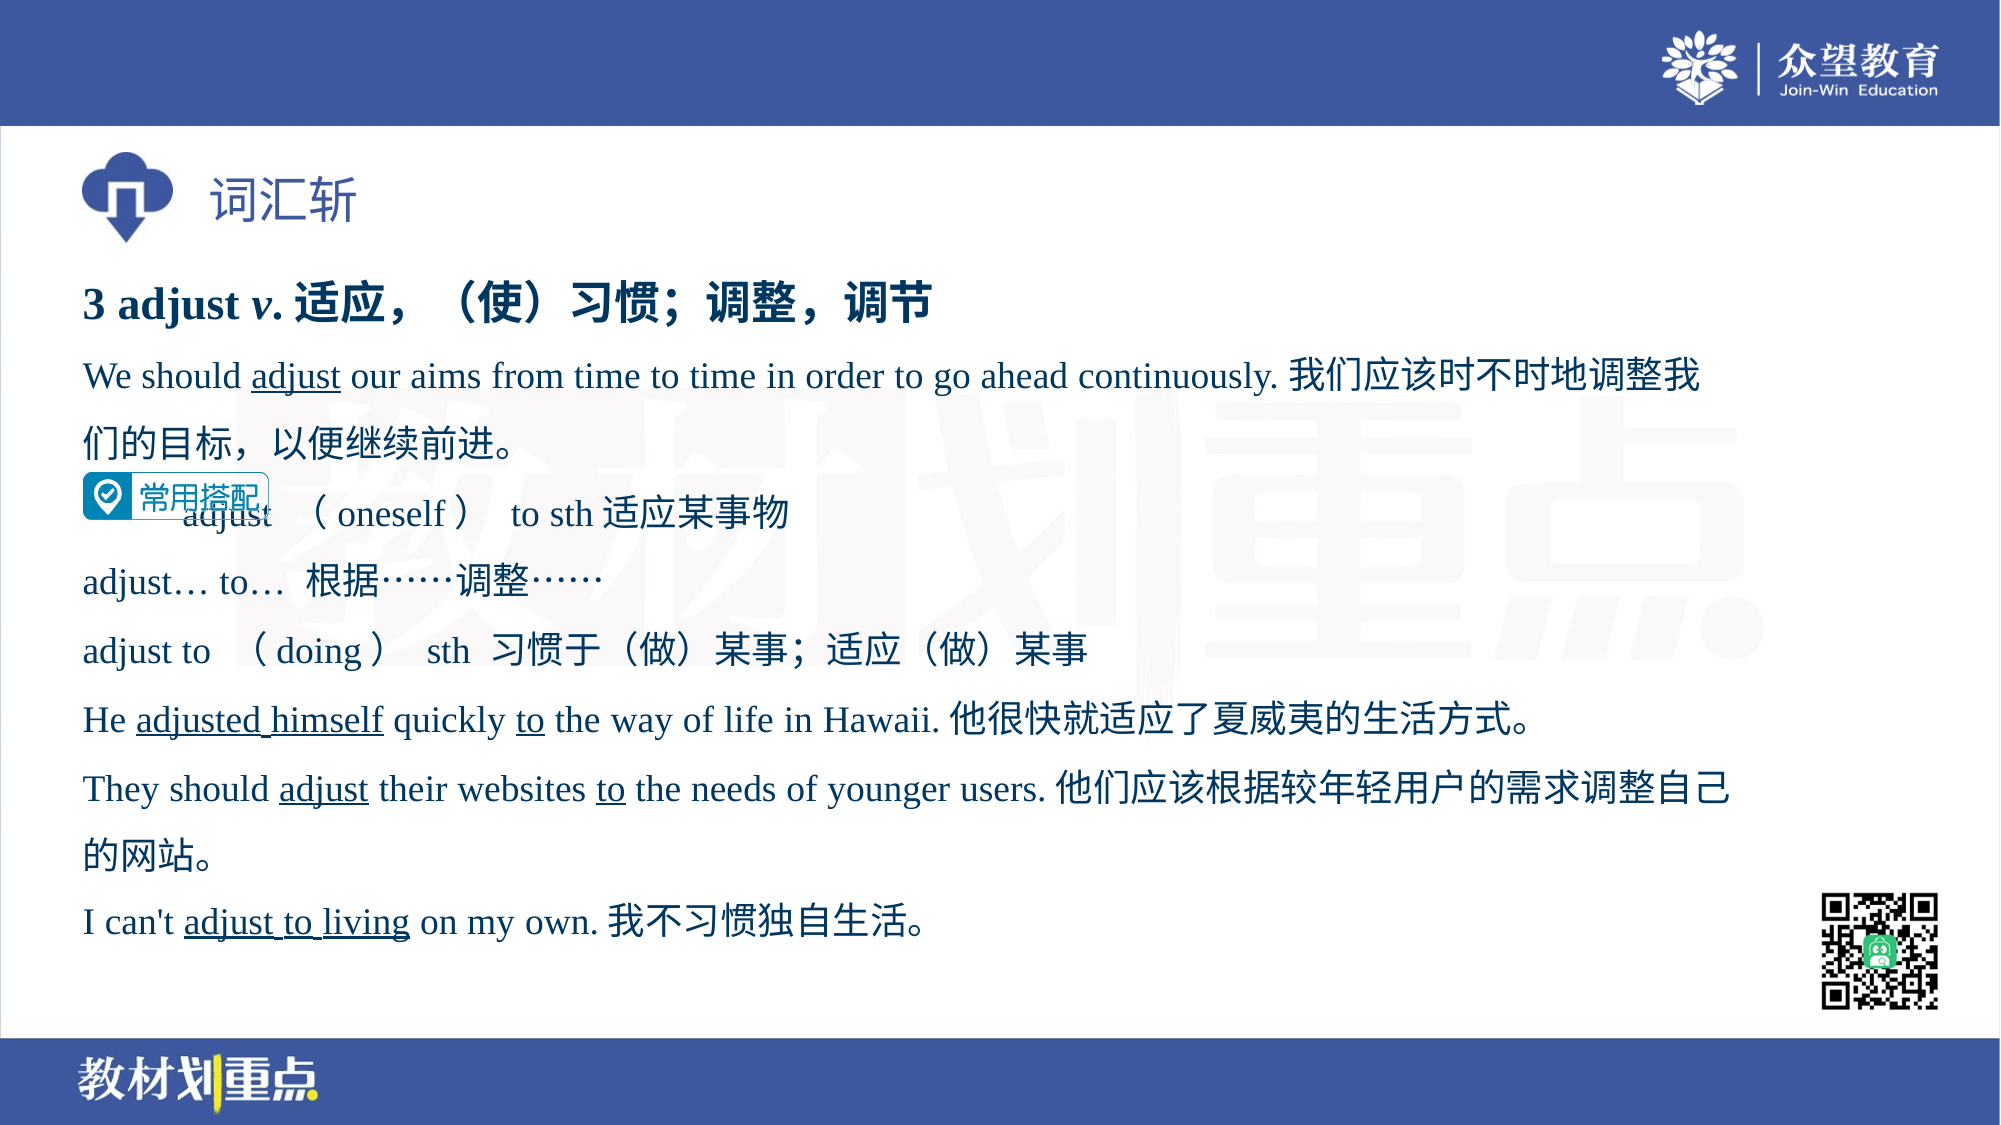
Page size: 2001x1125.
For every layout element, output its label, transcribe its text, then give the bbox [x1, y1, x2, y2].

text_box 3 adjust v.适应，（使）习惯；调整，调节 [82, 247, 1817, 327]
picture [0, 0, 2000, 1125]
text_box We should adjust our aims from time to time in order to go ahead continuously.我们应该时不时地调整我 们的目标，以便继续前进。 adjust （oneself） to sth适应某事物 adjust… to… 根据……调整…… adjust to （doing） sth 习惯于（做）某事；适应（做）某事 He adjusted himself quickly to the way of life in Hawaii.他很快就适应了夏威夷的生活方式。 They should adjust their websites to the needs of younger users.他们应该根据较年轻用户的需求调整自己 的网站。 I can't adjust to living on my own.我不习惯独自生活。 [82, 327, 1817, 935]
